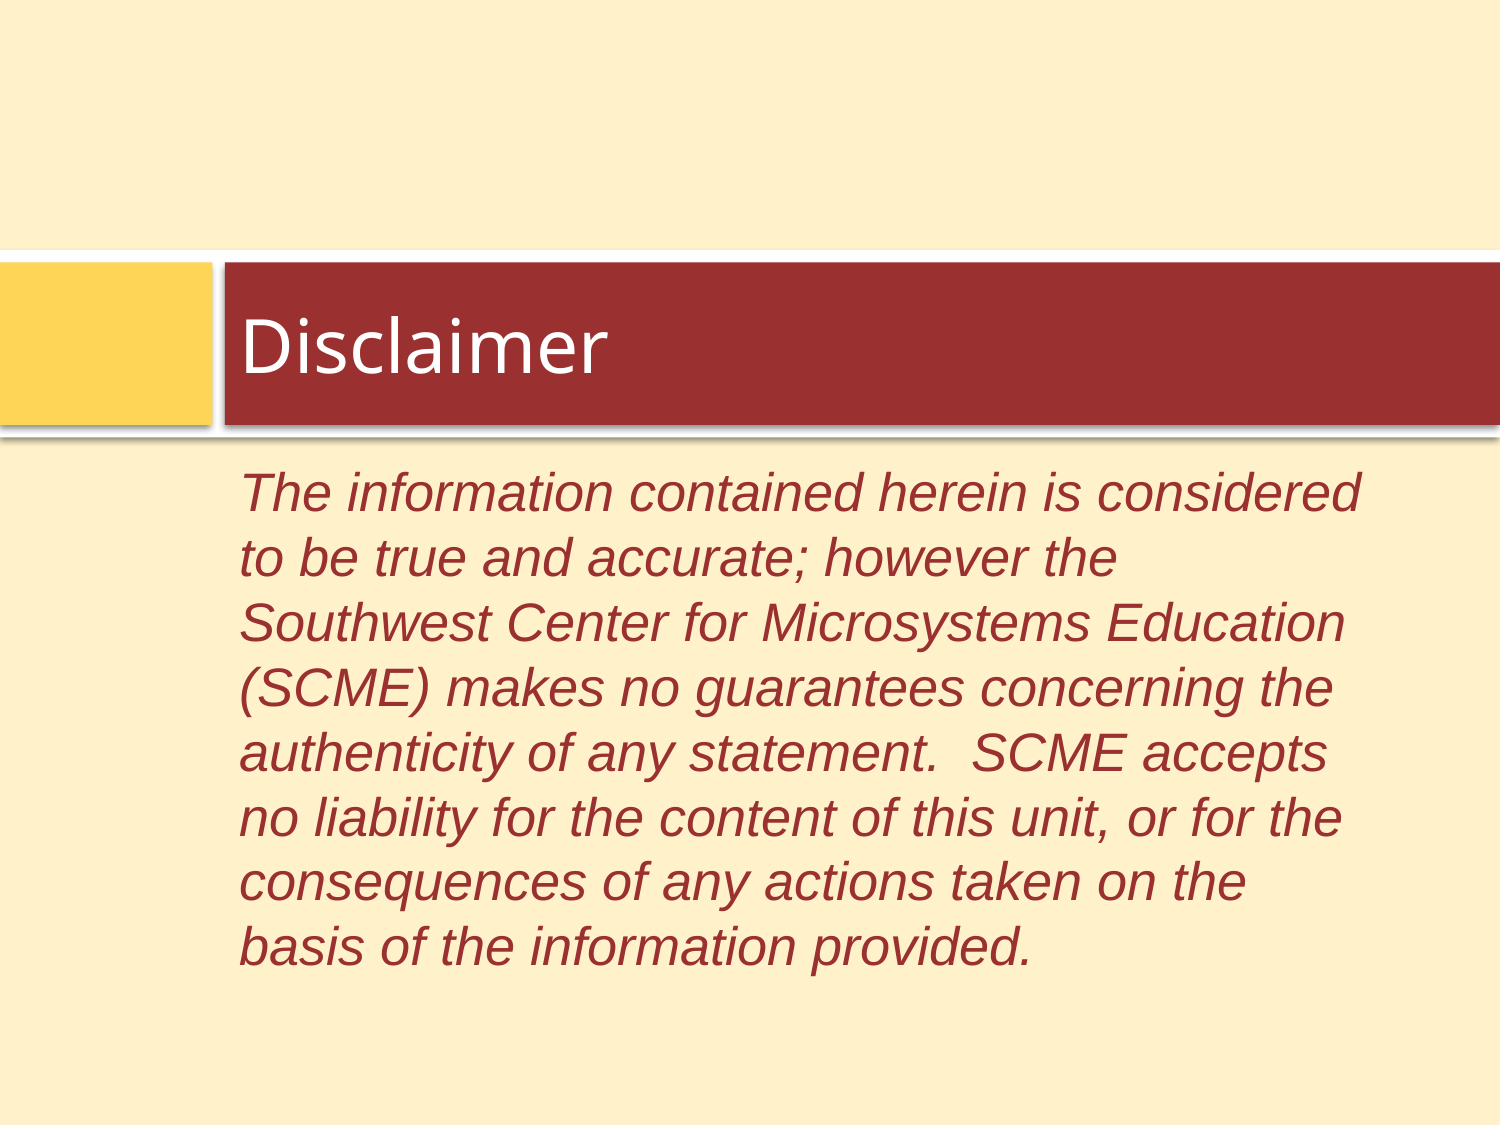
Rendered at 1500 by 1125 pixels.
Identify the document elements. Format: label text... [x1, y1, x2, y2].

title Disclaimer [225, 262, 1475, 425]
list The information contained herein is considered to be true and accurate; however the Southwest Center for Microsystems Education (SCME) makes no guarantees concerning the authenticity of any statement. SCME accepts no liability for the content of this unit, or for the consequences of any actions taken on the basis of the information provided. [225, 450, 1394, 1008]
